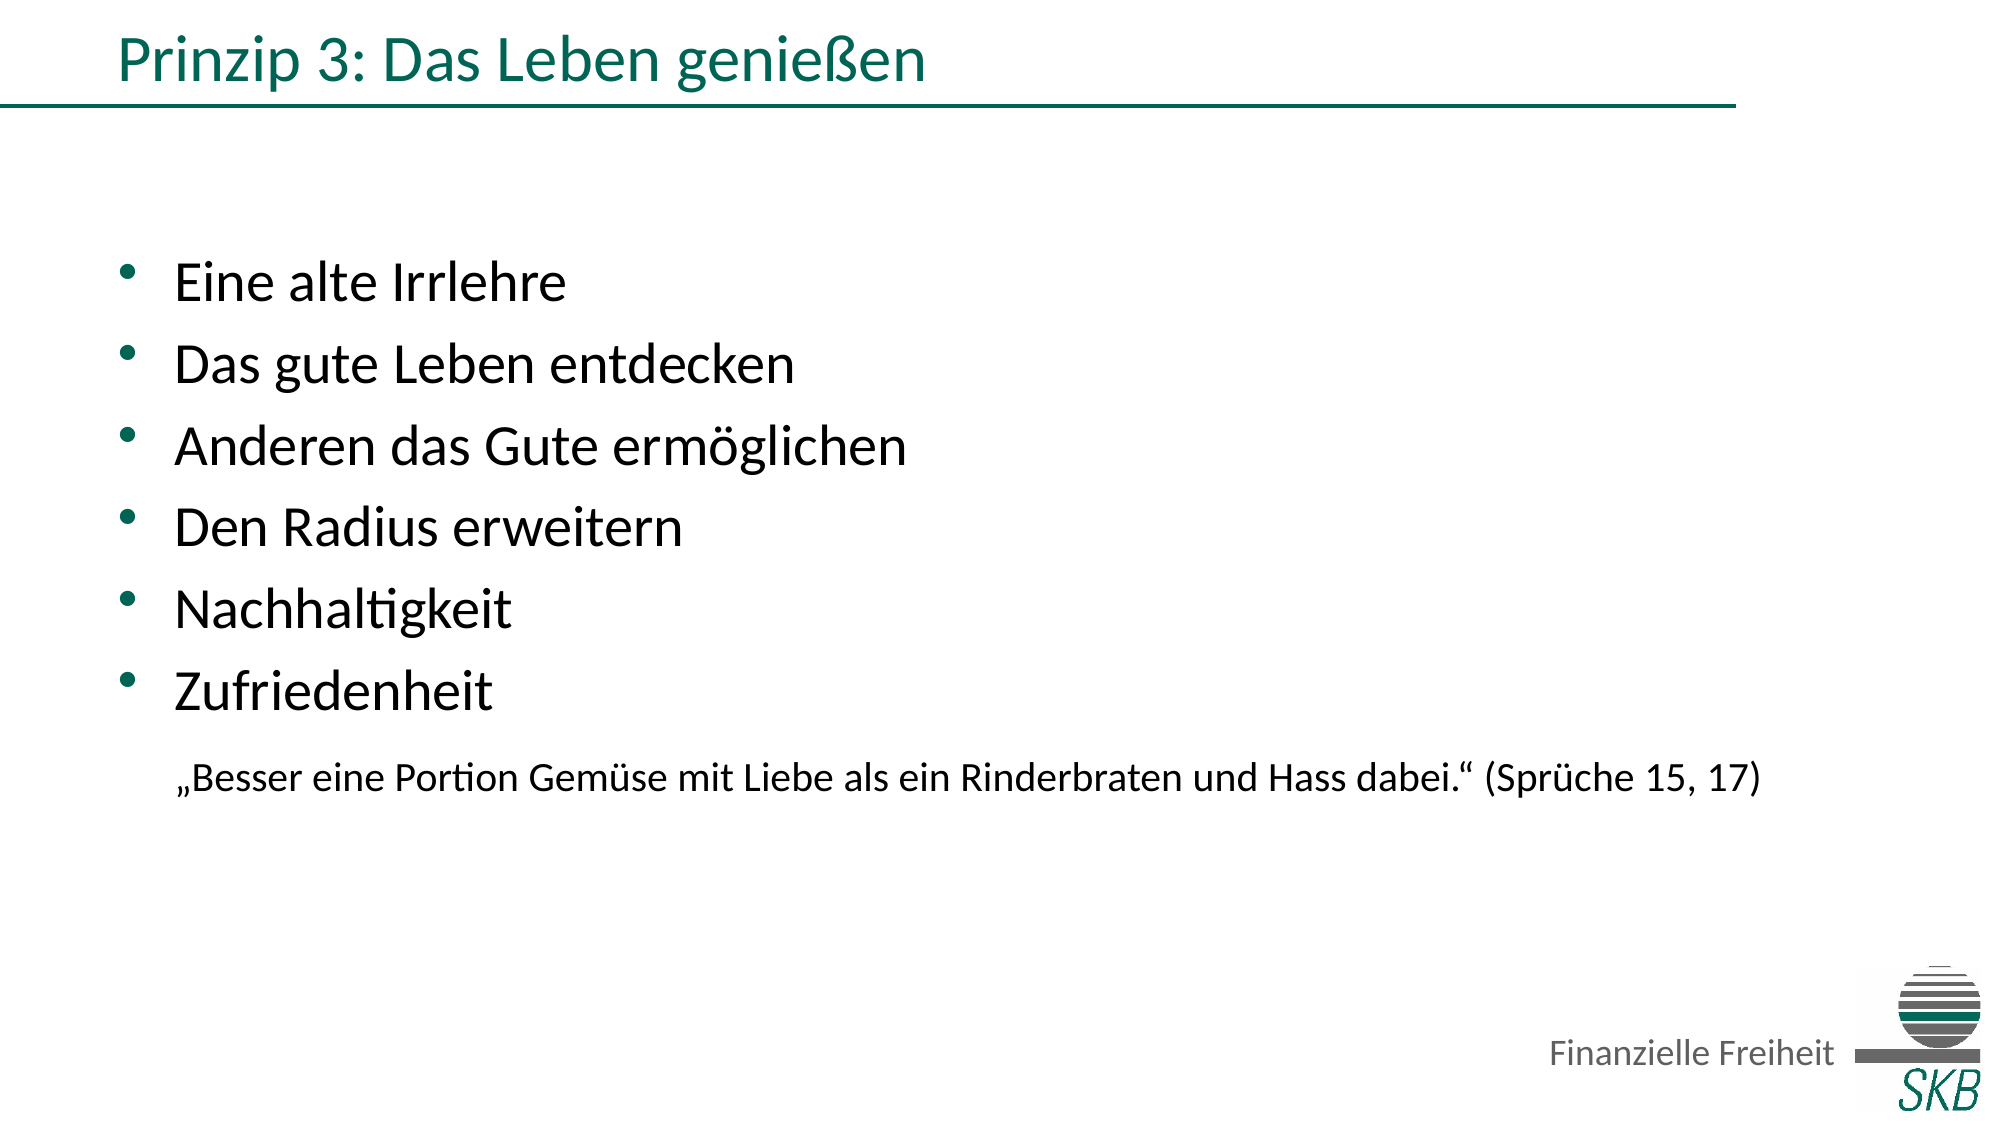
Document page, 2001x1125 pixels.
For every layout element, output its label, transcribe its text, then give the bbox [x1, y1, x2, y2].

picture [1855, 966, 1981, 1111]
text_box Prinzip 3: Das Leben genießen [102, 7, 1300, 80]
list Eine alte Irrlehre Das gute Leben entdecken Anderen das Gute ermöglichen Den Radius erweitern Nachhaltigkeit Zufriedenheit „Besser eine Portion Gemüse mit Liebe als ein Rinderbraten und Hass dabei.“ (Sprüche 15, 17) [117, 243, 1792, 944]
